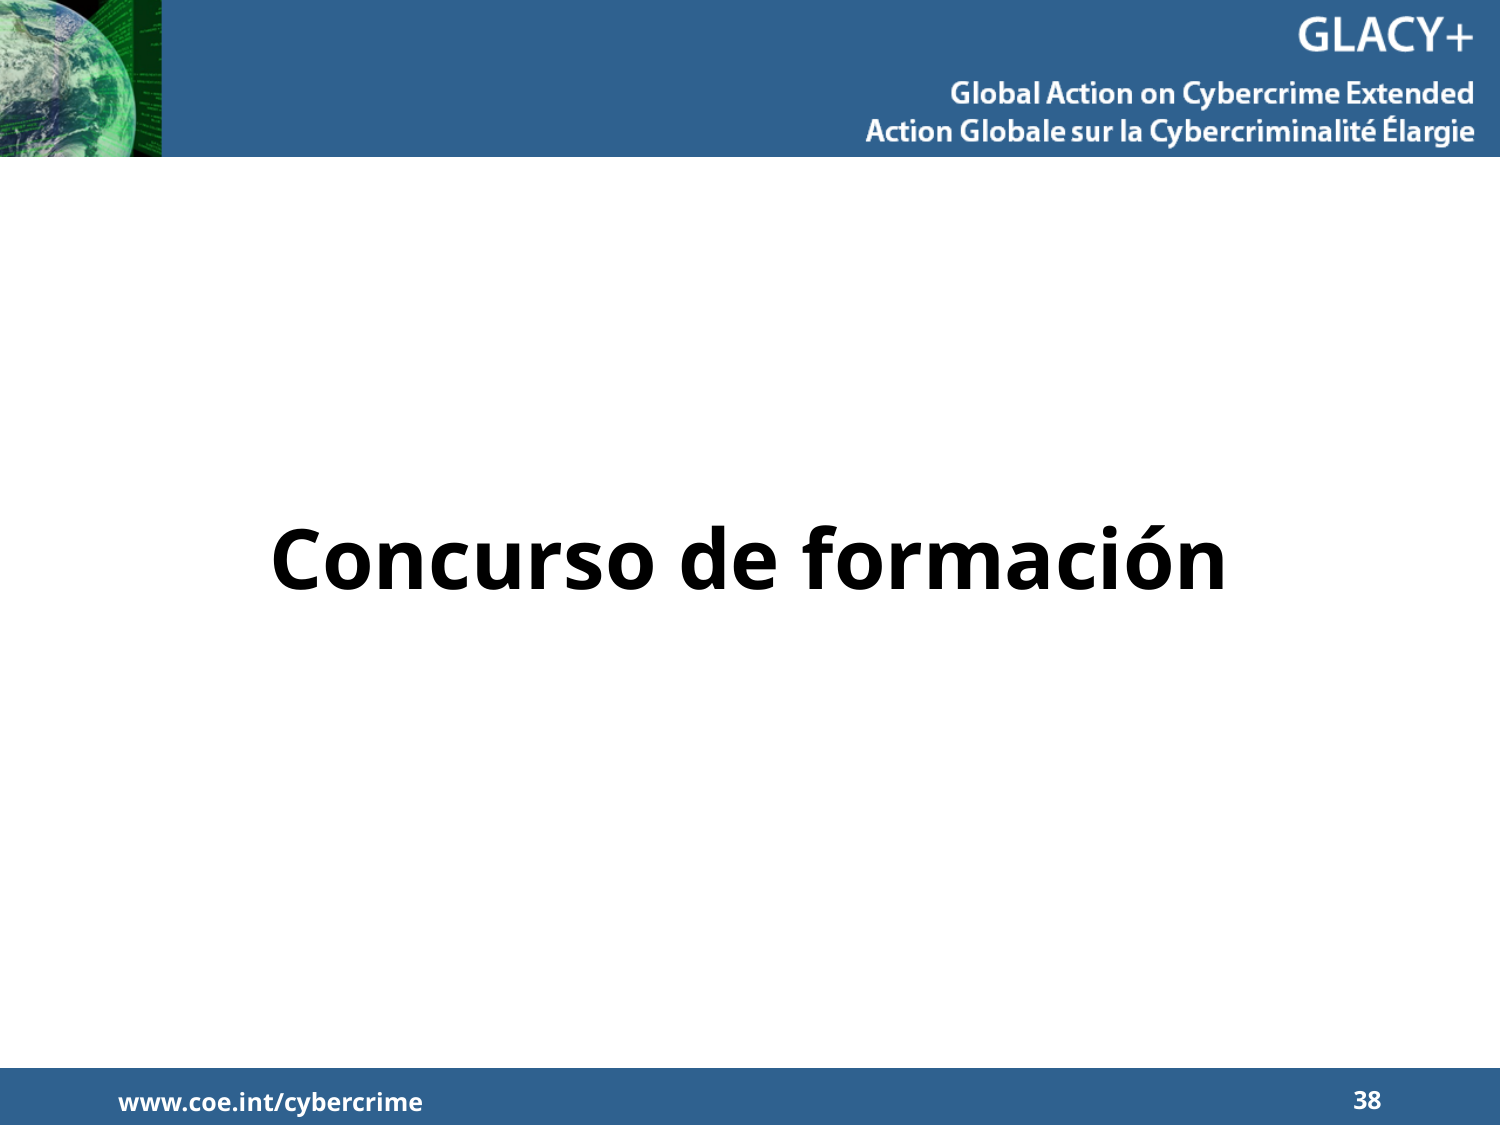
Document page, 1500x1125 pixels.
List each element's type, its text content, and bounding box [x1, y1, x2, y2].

title Concurso de formación [103, 467, 1397, 658]
picture [0, 0, 1500, 157]
slide_number 38 [1059, 1071, 1397, 1125]
slide_number www.coe.int/cybercrime [103, 1071, 491, 1125]
